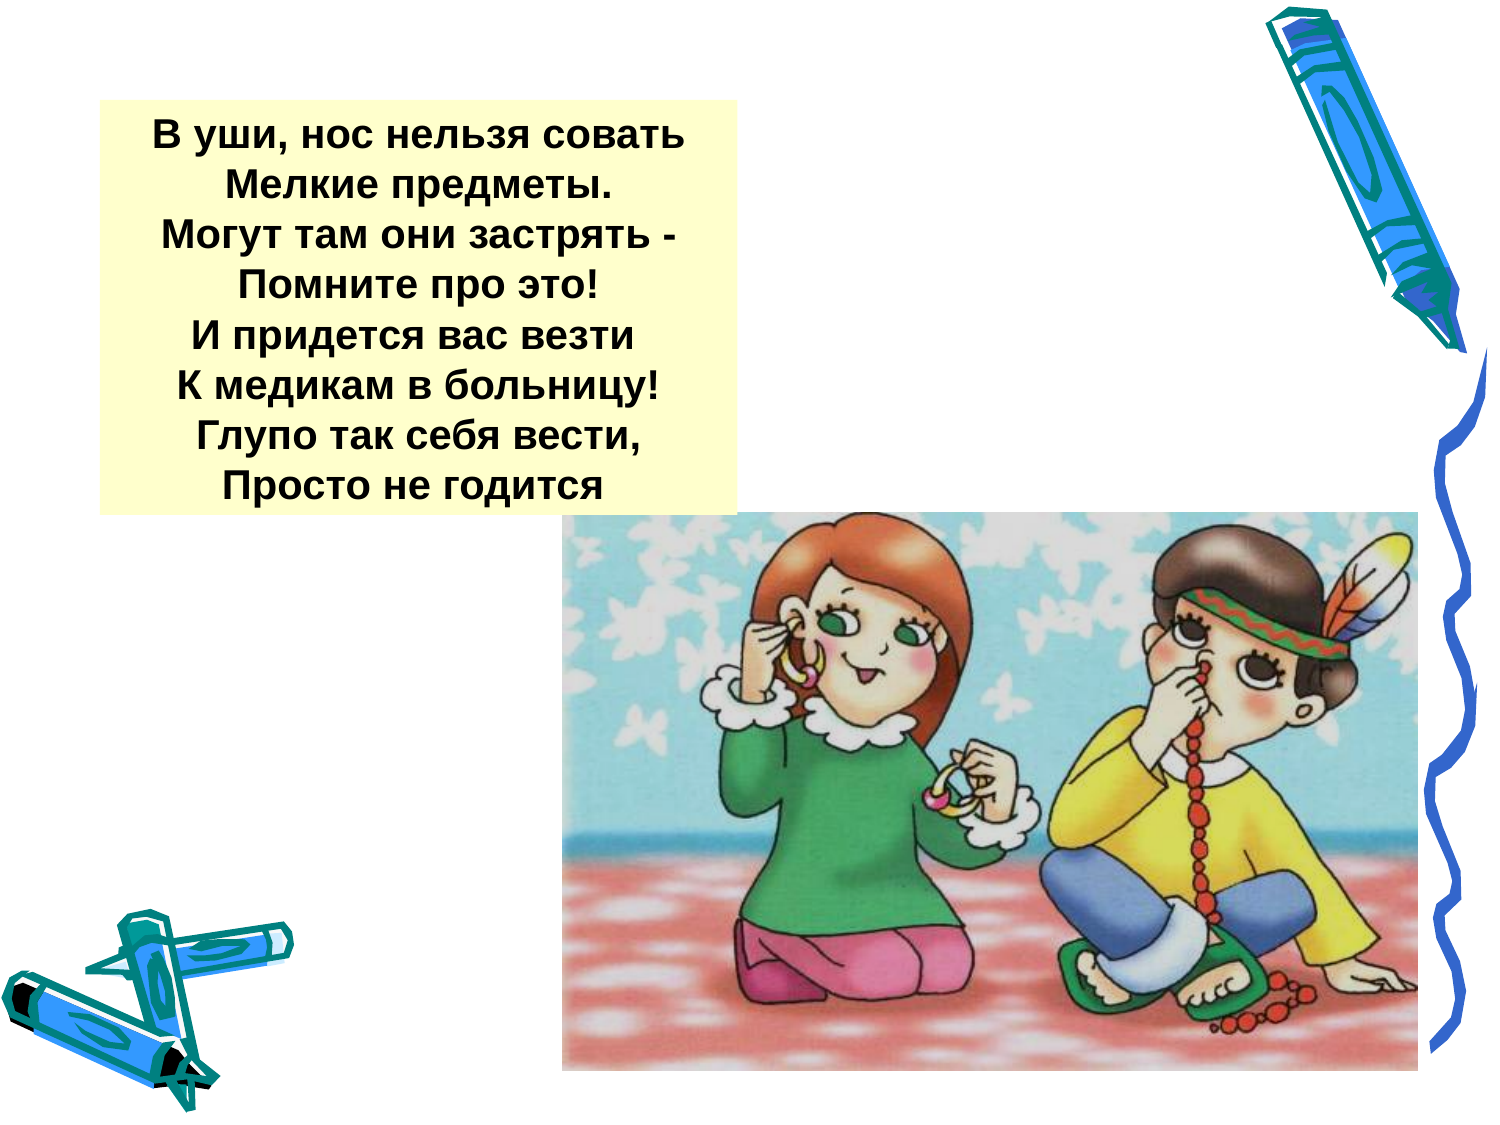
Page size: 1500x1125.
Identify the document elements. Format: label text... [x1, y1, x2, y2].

picture [562, 512, 1418, 1071]
text_box В уши, нос нельзя совать Мелкие предметы. Могут там они застрять - Помните про это! И придется вас везти К медикам в больницу! Глупо так себя вести, Просто не годится [99, 99, 738, 515]
